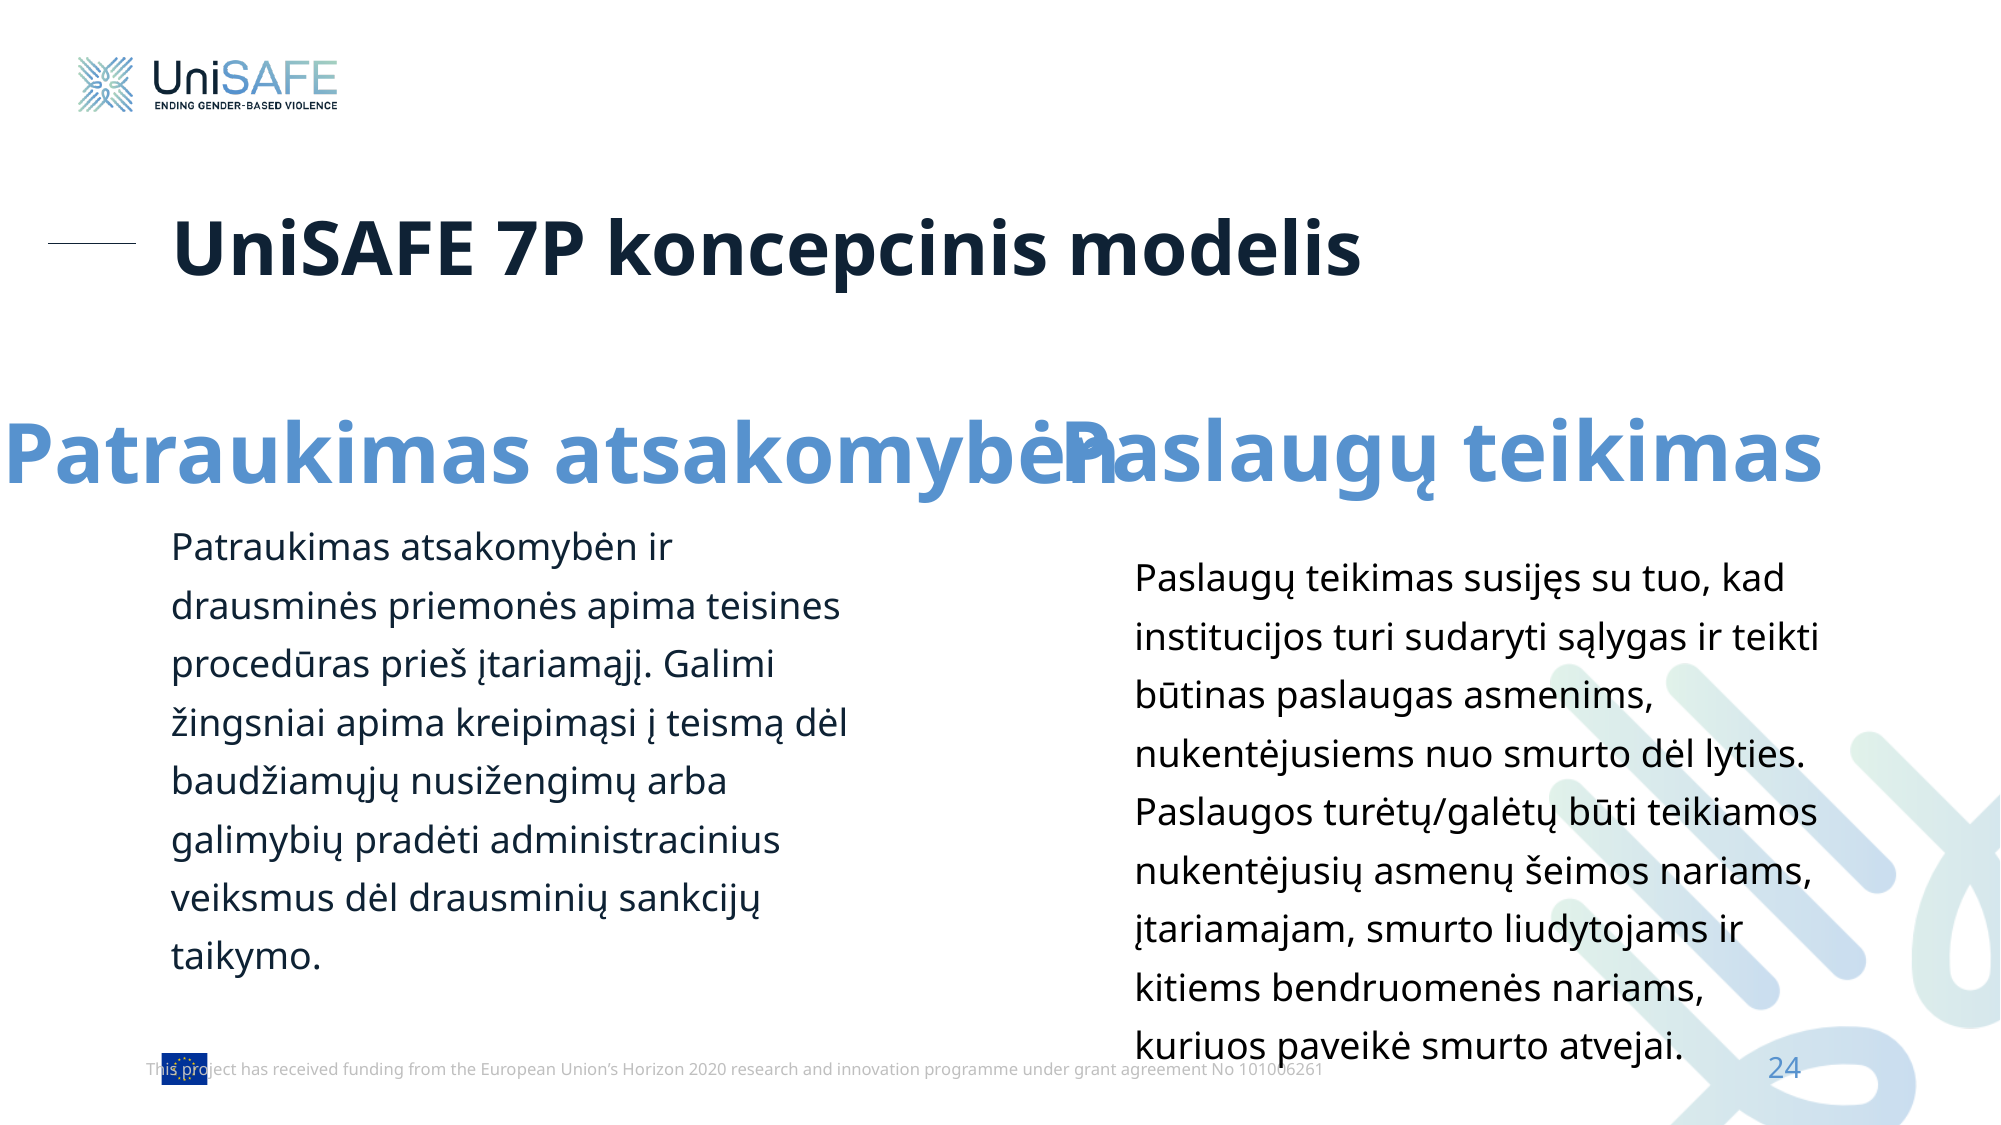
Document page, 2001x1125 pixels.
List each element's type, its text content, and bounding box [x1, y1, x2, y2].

text_box Paslaugų teikimas susijęs su tuo, kad institucijos turi sudaryti sąlygas ir teikti būtinas paslaugas asmenims, nukentėjusiems nuo smurto dėl lyties. Paslaugos turėtų/galėtų būti teikiamos nukentėjusių asmenų šeimos nariams, įtariamajam, smurto liudytojams ir kitiems bendruomenės nariams, kuriuos paveikė smurto atvejai. [1134, 533, 1847, 1075]
picture [78, 57, 337, 112]
title UniSAFE 7P koncepcinis modelis [171, 179, 1827, 307]
text_box Patraukimas atsakomybėn [2, 393, 1144, 508]
slide_number 24 [1366, 1075, 1817, 1099]
text_box Paslaugų teikimas [1059, 390, 1825, 506]
text_box Patraukimas atsakomybėn ir drausminės priemonės apima teisines procedūras prieš įtariamąjį. Galimi žingsniai apima kreipimąsi į teismą dėl baudžiamųjų nusižengimų arba galimybių pradėti administracinius veiksmus dėl drausminių sankcijų taikymo. [170, 502, 883, 985]
